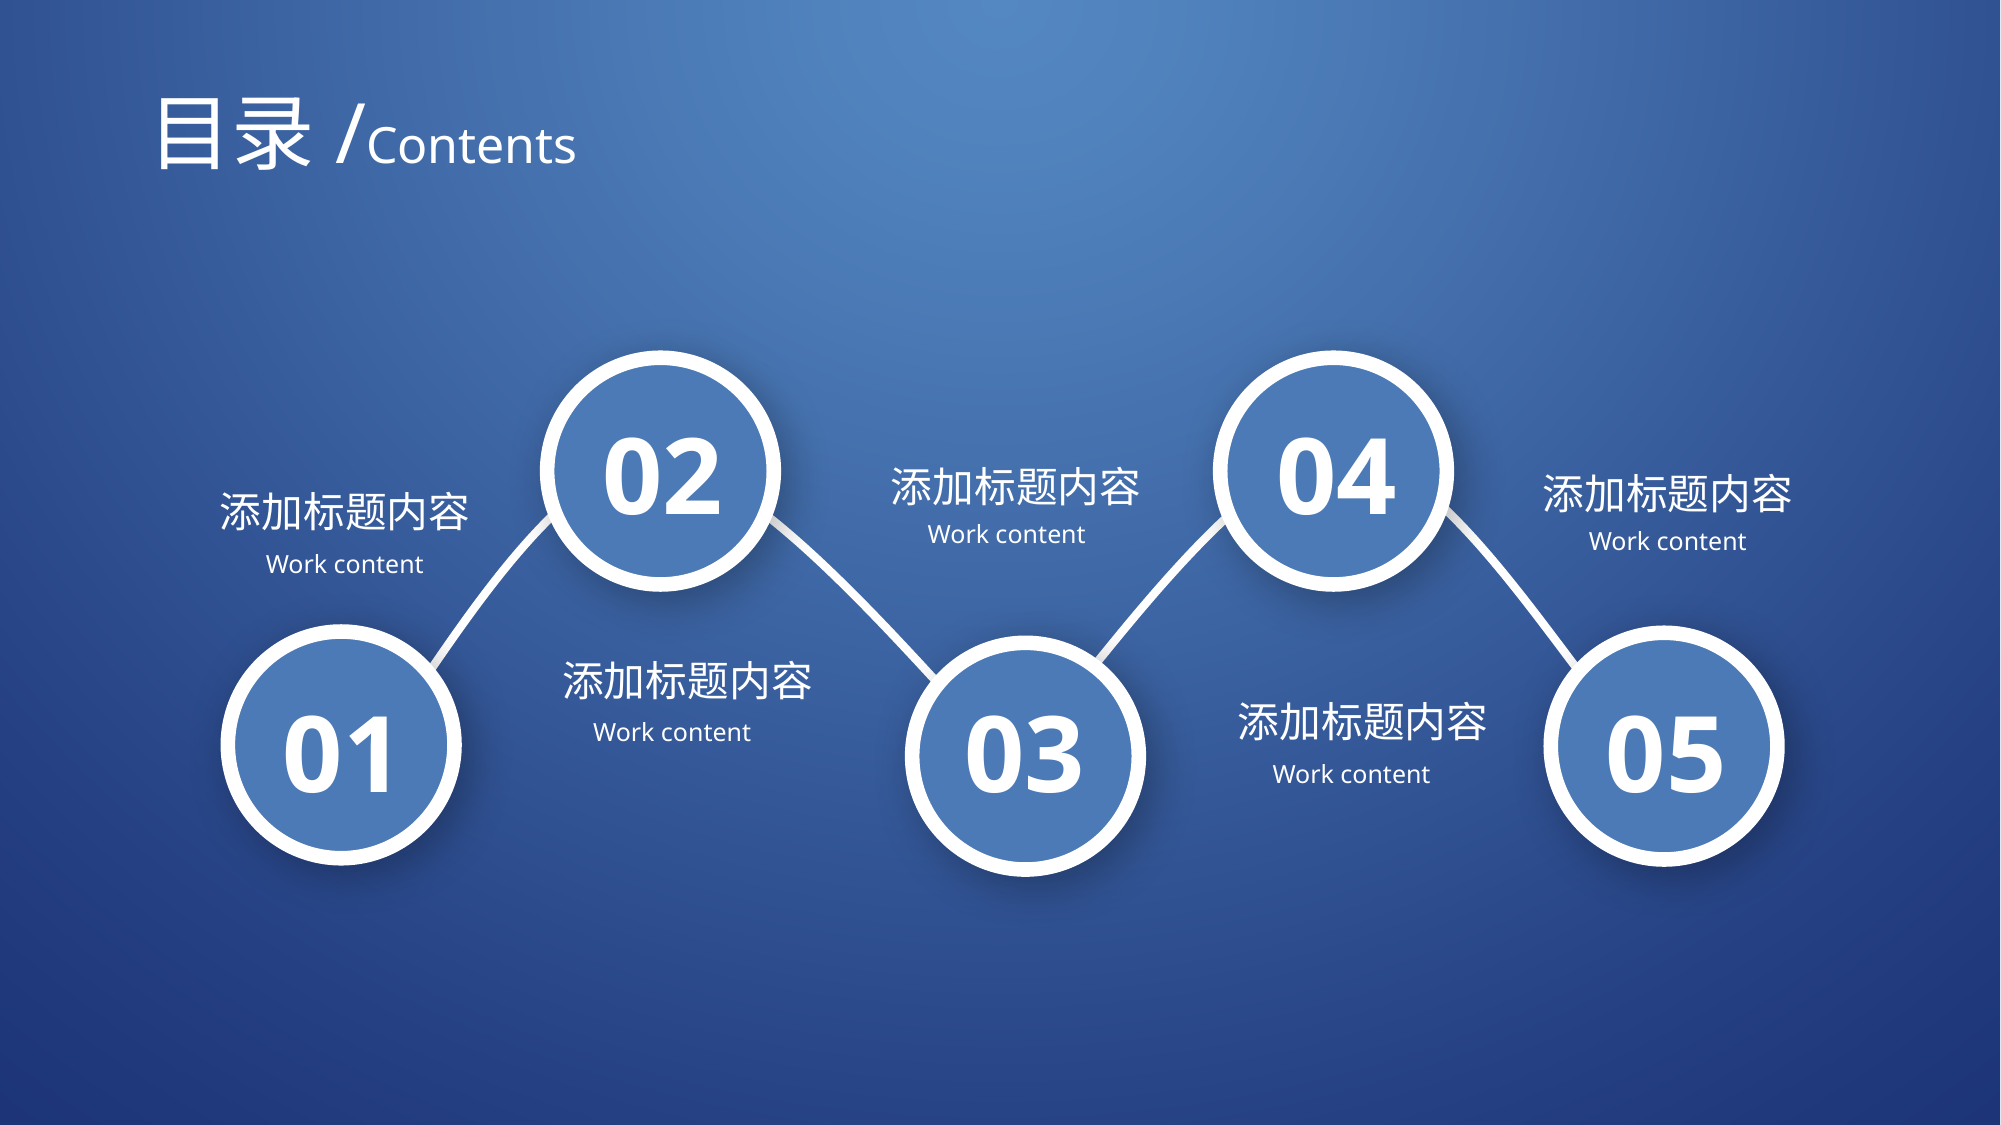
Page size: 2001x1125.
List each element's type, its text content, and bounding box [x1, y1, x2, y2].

picture [0, 0, 2001, 1125]
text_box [1220, 357, 1447, 585]
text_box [227, 631, 455, 859]
text_box 目录/Contents [133, 75, 628, 185]
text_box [869, 452, 1163, 557]
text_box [1550, 632, 1778, 860]
text_box [1113, 535, 1550, 746]
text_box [546, 646, 829, 755]
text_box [196, 478, 494, 587]
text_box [1519, 460, 1817, 564]
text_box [912, 642, 1139, 870]
text_box [455, 534, 912, 763]
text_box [547, 357, 774, 585]
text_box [1220, 688, 1507, 797]
